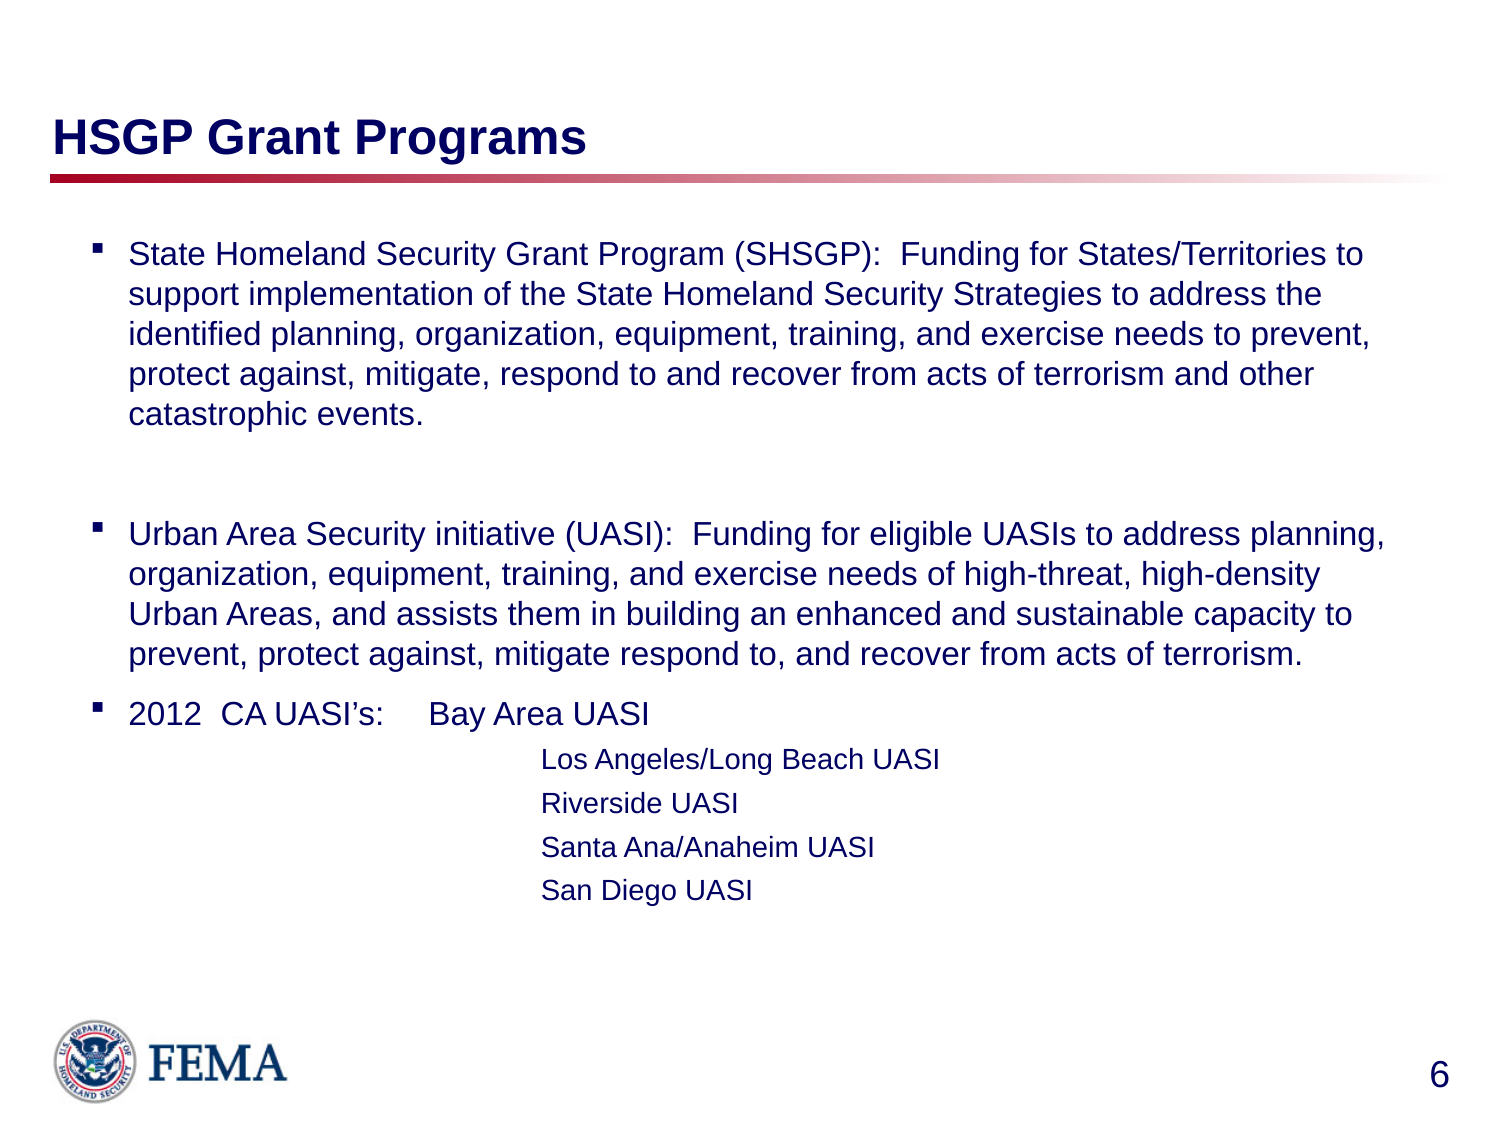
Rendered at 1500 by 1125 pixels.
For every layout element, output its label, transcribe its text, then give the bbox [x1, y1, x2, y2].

slide_number 6 [1099, 1024, 1451, 1103]
title HSGP Grant Programs [36, 0, 1435, 173]
list State Homeland Security Grant Program (SHSGP): Funding for States/Territories to support implementation of the State Homeland Security Strategies to address the identified planning, organization, equipment, training, and exercise needs to prevent, protect against, mitigate, respond to and recover from acts of terrorism and other catastrophic events. Urban Area Security initiative (UASI): Funding for eligible UASIs to address planning, organization, equipment, training, and exercise needs of high-threat, high-density Urban Areas, and assists them in building an enhanced and sustainable capacity to prevent, protect against, mitigate respond to, and recover from acts of terrorism. 2012 CA UASI’s: Bay Area UASI Los Angeles/Long Beach UASI Riverside UASI Santa Ana/Anaheim UASI San Diego UASI [74, 224, 1426, 968]
picture [51, 1017, 290, 1106]
